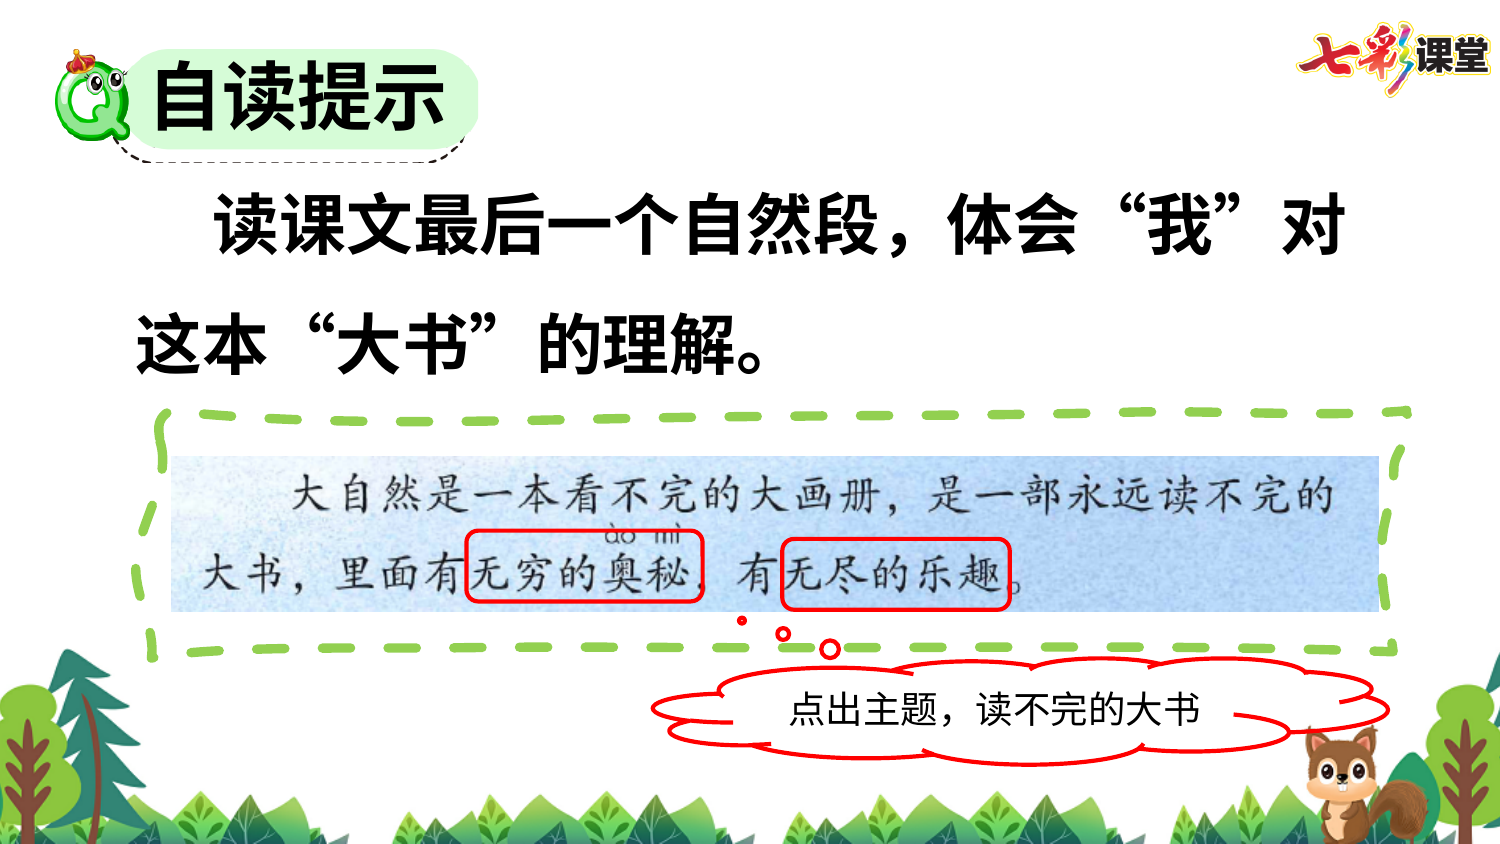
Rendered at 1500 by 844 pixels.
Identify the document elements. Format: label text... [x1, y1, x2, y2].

text_box 点出主题，读不完的大书 [650, 667, 1391, 767]
picture [0, 0, 1500, 844]
text_box 自读提示 [135, 43, 484, 145]
text_box 读课文最后一个自然段，体会“我”对这本“大书”的理解。 [121, 135, 1379, 390]
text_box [135, 409, 1424, 659]
